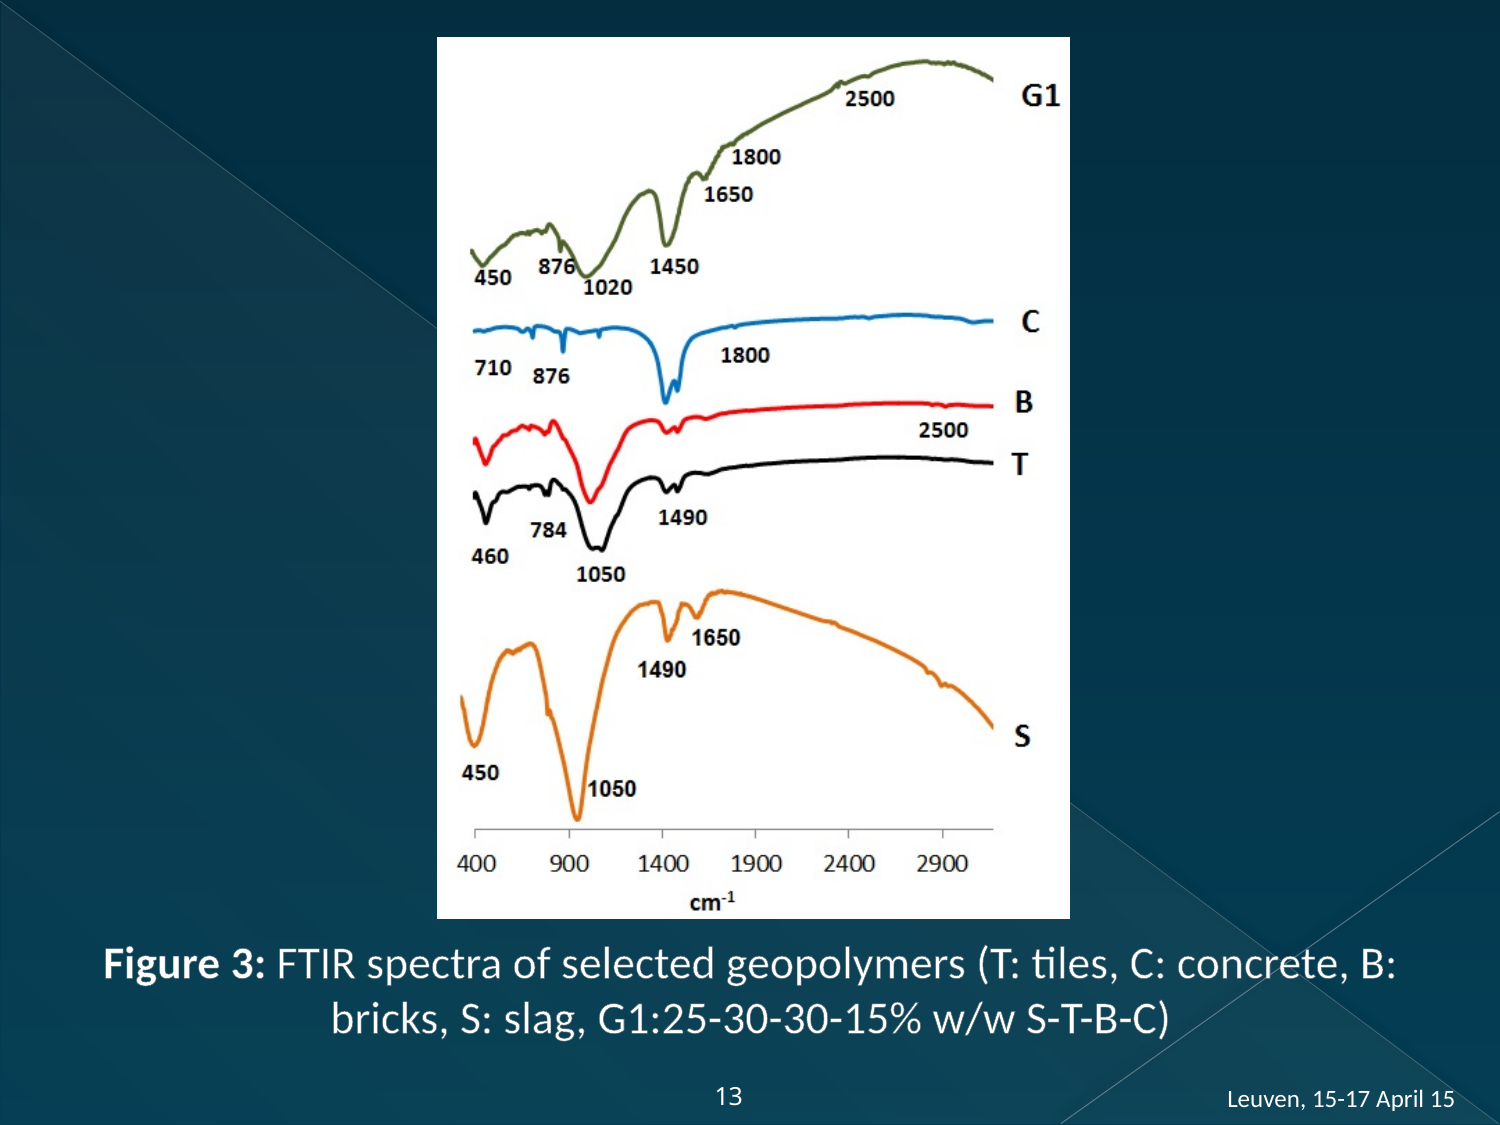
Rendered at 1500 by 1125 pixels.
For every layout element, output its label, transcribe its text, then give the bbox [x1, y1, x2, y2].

slide_number 13 [687, 1072, 770, 1123]
picture [437, 38, 1070, 919]
title Figure 3: FTIR spectra of selected geopolymers (T: tiles, C: concrete, B: bricks, S: slag, G1:25-30-30-15% w/w S-T-B-C) [12, 912, 1475, 1063]
